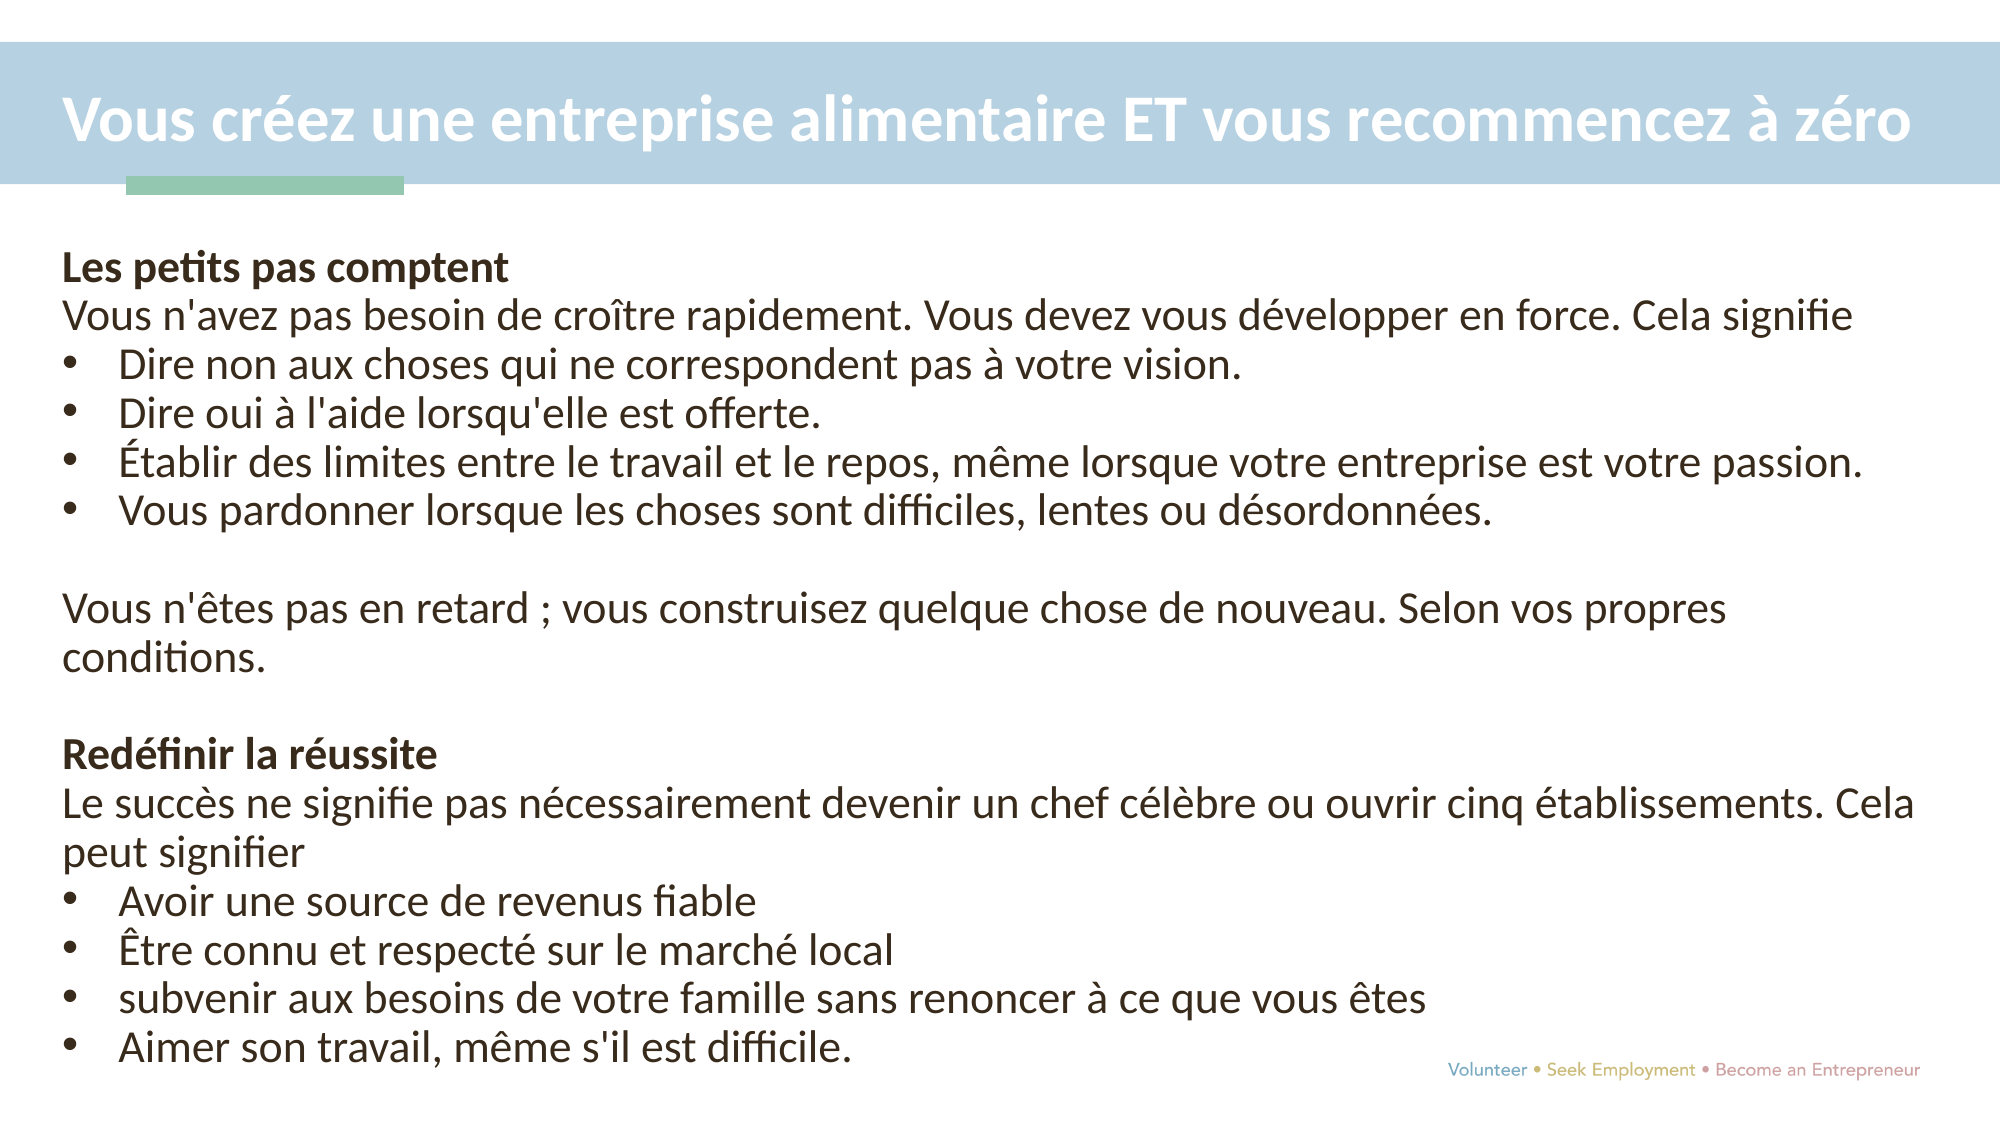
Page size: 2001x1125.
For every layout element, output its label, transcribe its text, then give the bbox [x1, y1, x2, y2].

picture [1418, 1046, 1971, 1103]
list Vous créez une entreprise alimentaire ET vous recommencez à zéro [47, 60, 2000, 179]
list Les petits pas comptent Vous n'avez pas besoin de croître rapidement. Vous devez vous développer en force. Cela signifie Dire non aux choses qui ne correspondent pas à votre vision. Dire oui à l'aide lorsqu'elle est offerte. Établir des limites entre le travail et le repos, même lorsque votre entreprise est votre passion. Vous pardonner lorsque les choses sont difficiles, lentes ou désordonnées. Vous n'êtes pas en retard ; vous construisez quelque chose de nouveau. Selon vos propres conditions. Redéfinir la réussite Le succès ne signifie pas nécessairement devenir un chef célèbre ou ouvrir cinq établissements. Cela peut signifier Avoir une source de revenus fiable Être connu et respecté sur le marché local subvenir aux besoins de votre famille sans renoncer à ce que vous êtes Aimer son travail, même s'il est difficile. [47, 234, 1953, 949]
